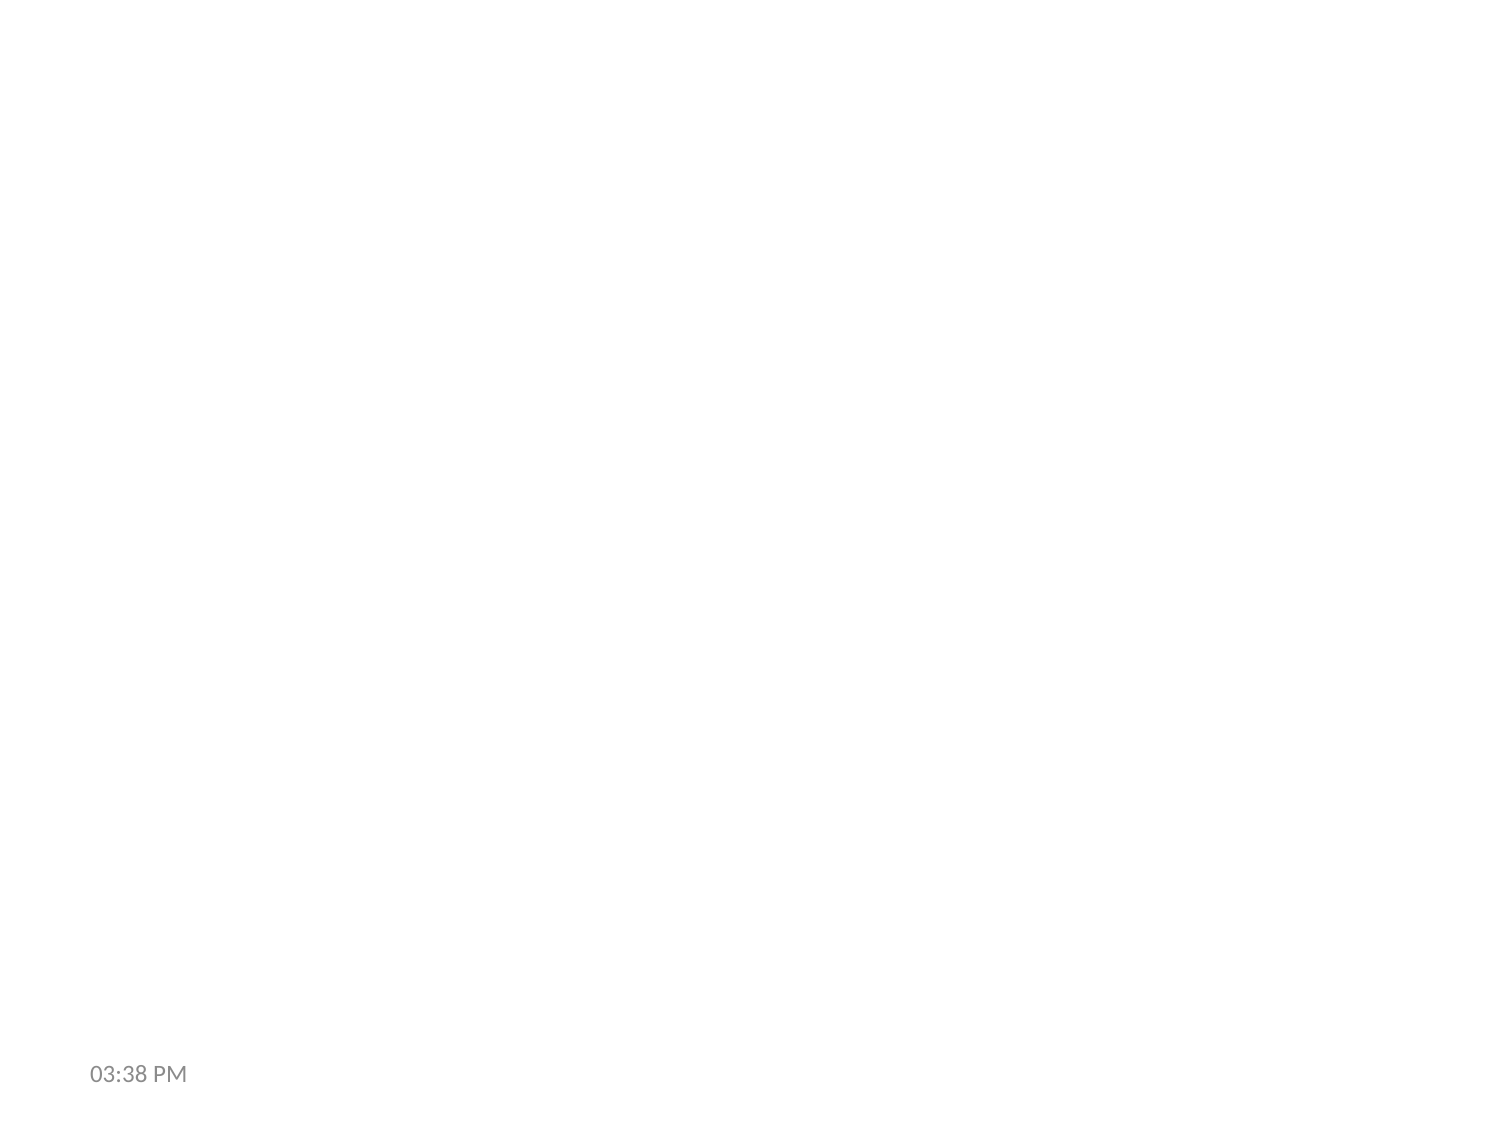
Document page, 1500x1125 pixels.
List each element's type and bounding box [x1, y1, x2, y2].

slide_number [75, 1042, 425, 1103]
